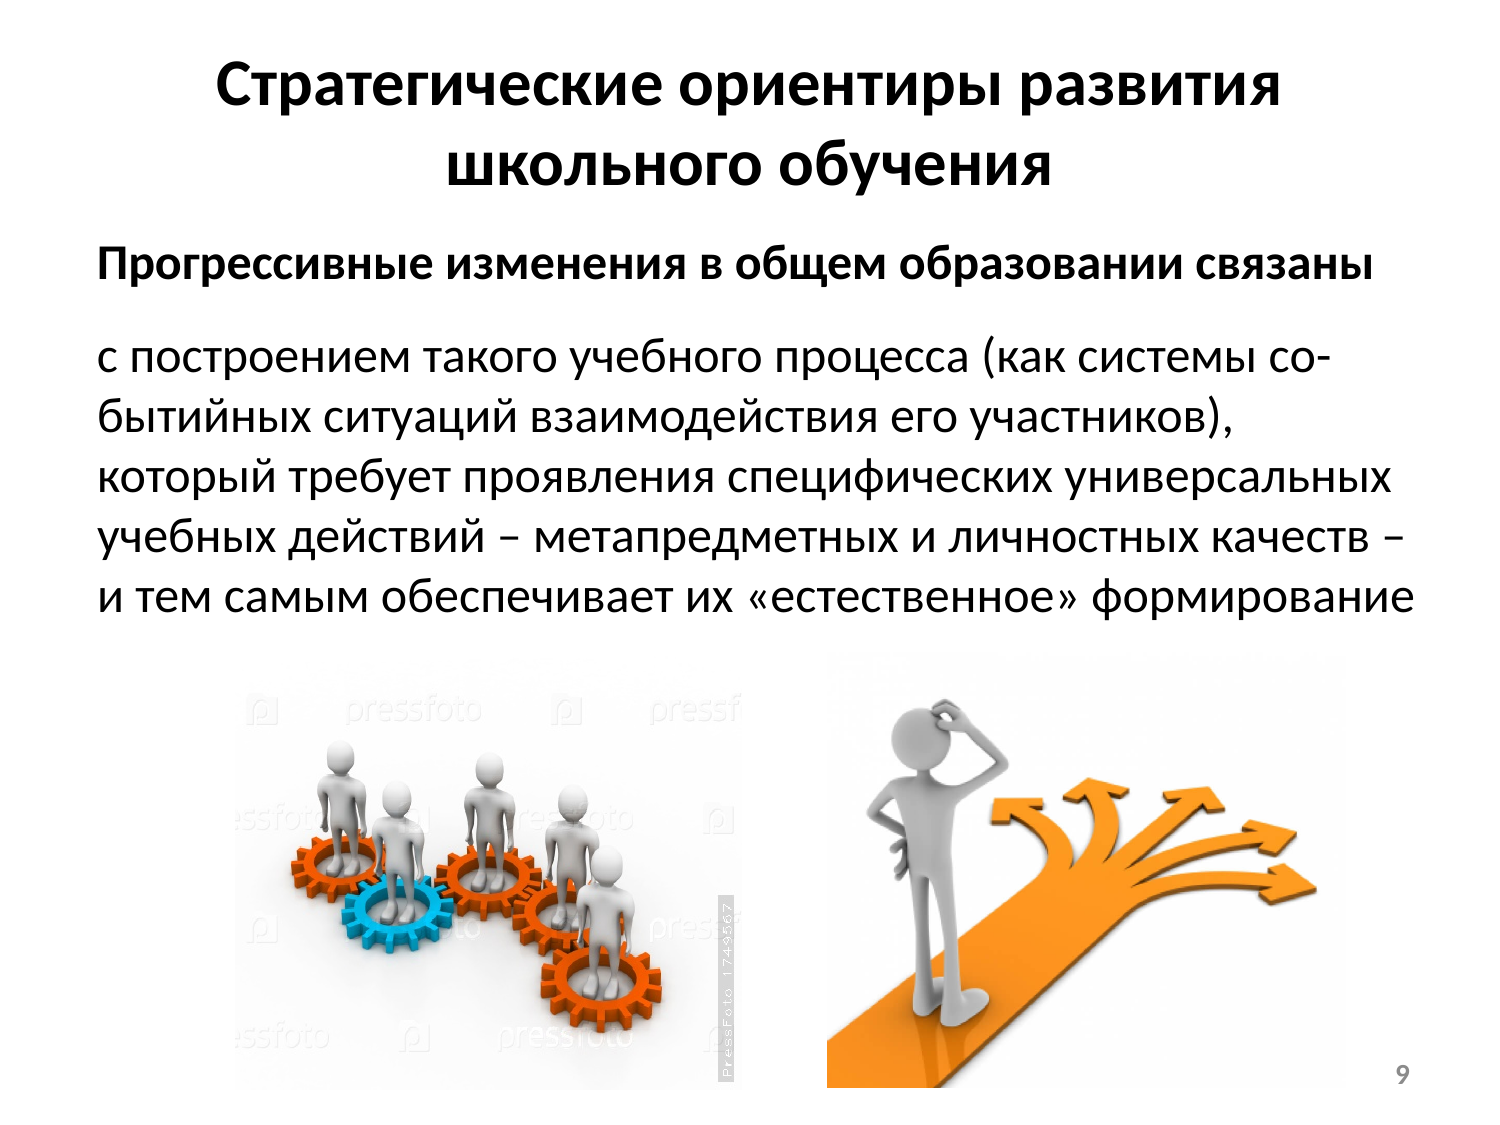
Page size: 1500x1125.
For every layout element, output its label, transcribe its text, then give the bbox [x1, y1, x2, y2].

slide_number 9 [1074, 1042, 1425, 1103]
title Стратегические ориентиры развития школьного обучения [74, 35, 1426, 203]
picture [235, 654, 742, 1090]
list Прогрессивные изменения в общем образовании связаны с построением такого учебного процесса (как системы со-бытийных ситуаций взаимодействия его участников), который требует проявления специфических универсальных учебных действий – метапредметных и личностных качеств – и тем самым обеспечивает их «естественное» формирование [81, 221, 1432, 697]
picture [827, 652, 1346, 1089]
